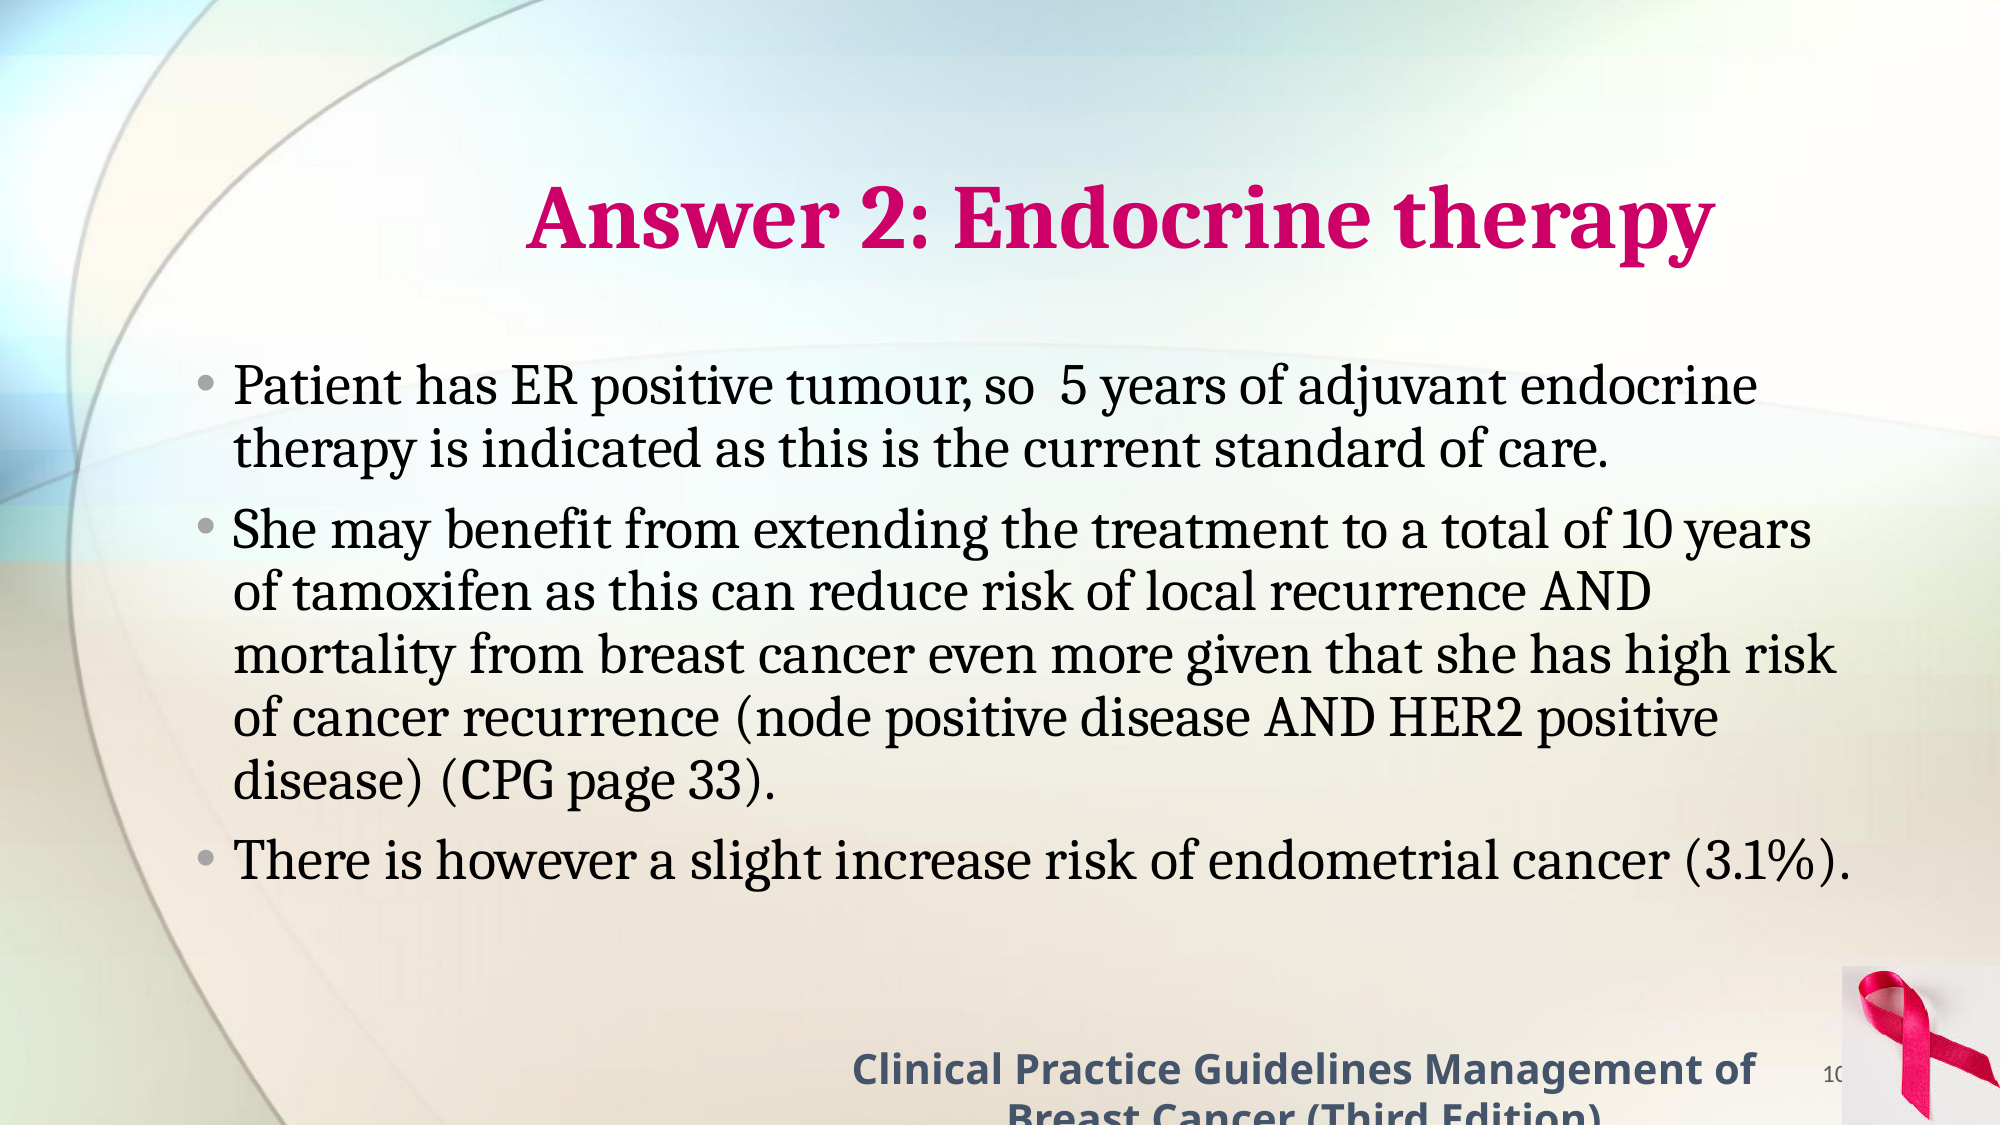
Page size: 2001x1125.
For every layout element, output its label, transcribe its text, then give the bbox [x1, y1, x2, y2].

slide_number 10 [1820, 1042, 1832, 1103]
picture [0, 0, 2001, 1125]
text_box Clinical Practice Guidelines Management of Breast Cancer (Third Edition) [788, 1035, 1820, 1125]
title Answer 2: Endocrine therapy [381, 103, 1863, 321]
list Patient has ER positive tumour, so 5 years of adjuvant endocrine therapy is indicated as this is the current standard of care. She may benefit from extending the treatment to a total of 10 years of tamoxifen as this can reduce risk of local recurrence AND mortality from breast cancer even more given that she has high risk of cancer recurrence (node positive disease AND HER2 positive disease) (CPG page 33). There is however a slight increase risk of endometrial cancer (3.1%). [180, 347, 1885, 1021]
